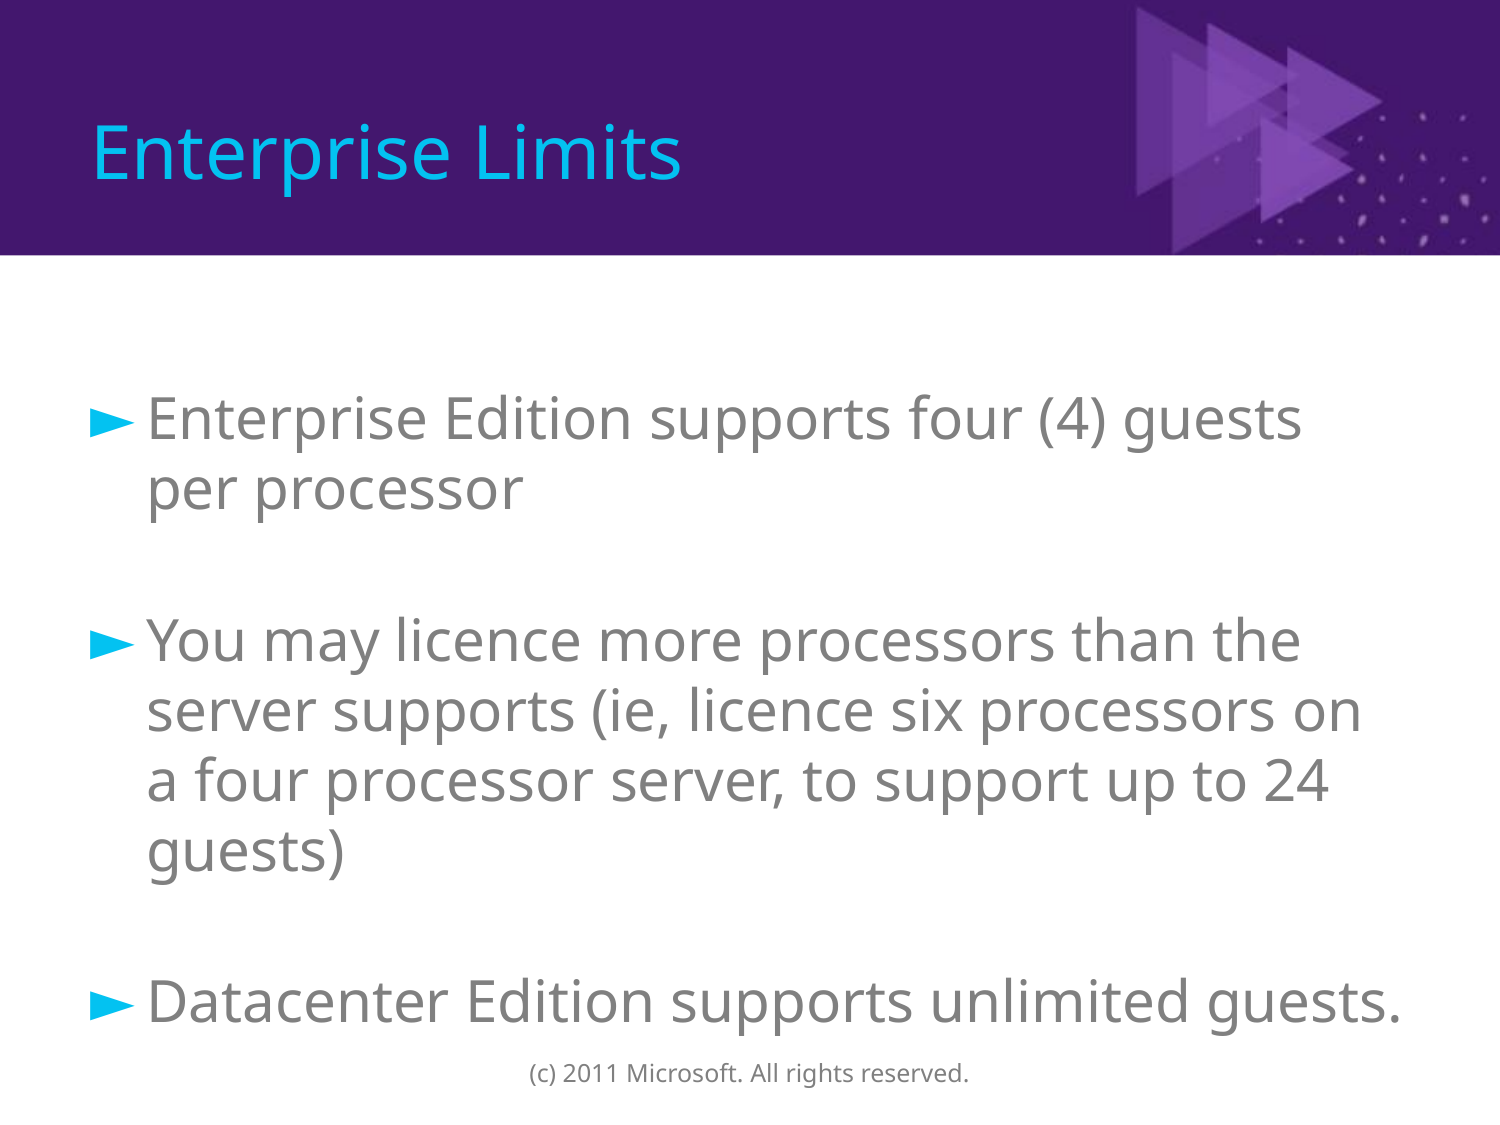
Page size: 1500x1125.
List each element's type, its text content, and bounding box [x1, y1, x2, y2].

footer (c) 2011 Microsoft. All rights reserved. [512, 1042, 988, 1103]
picture [0, 0, 1500, 255]
list Enterprise Edition supports four (4) guests per processor You may licence more processors than the server supports (ie, licence six processors on a four processor server, to support up to 24 guests) Datacenter Edition supports unlimited guests. [75, 373, 1425, 1005]
title Enterprise Limits [75, 56, 1425, 244]
